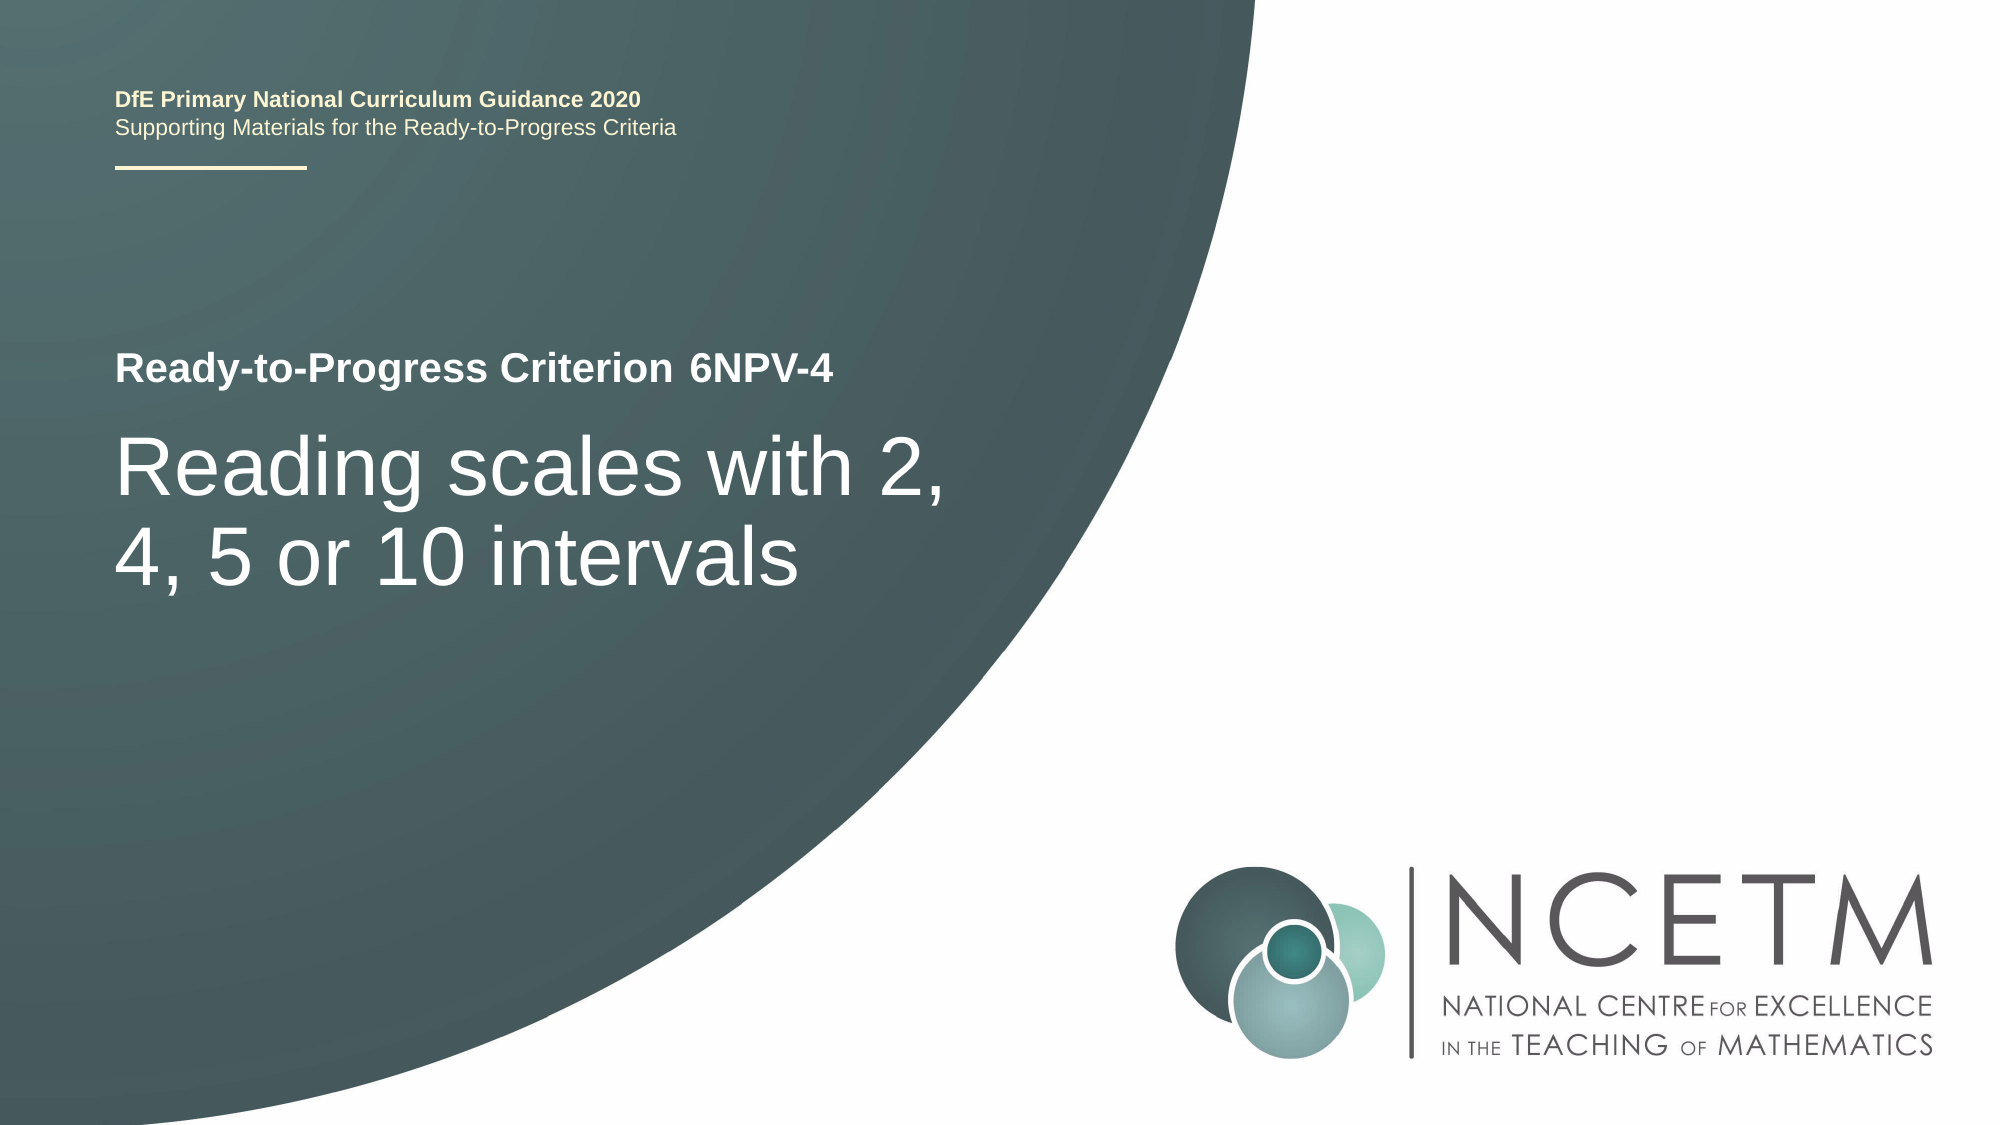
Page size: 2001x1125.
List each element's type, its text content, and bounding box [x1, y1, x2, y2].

picture [0, 0, 2001, 1125]
subtitle Reading scales with 2, 4, 5 or 10 intervals [99, 416, 1000, 912]
list 6NPV-4 [674, 338, 1043, 414]
